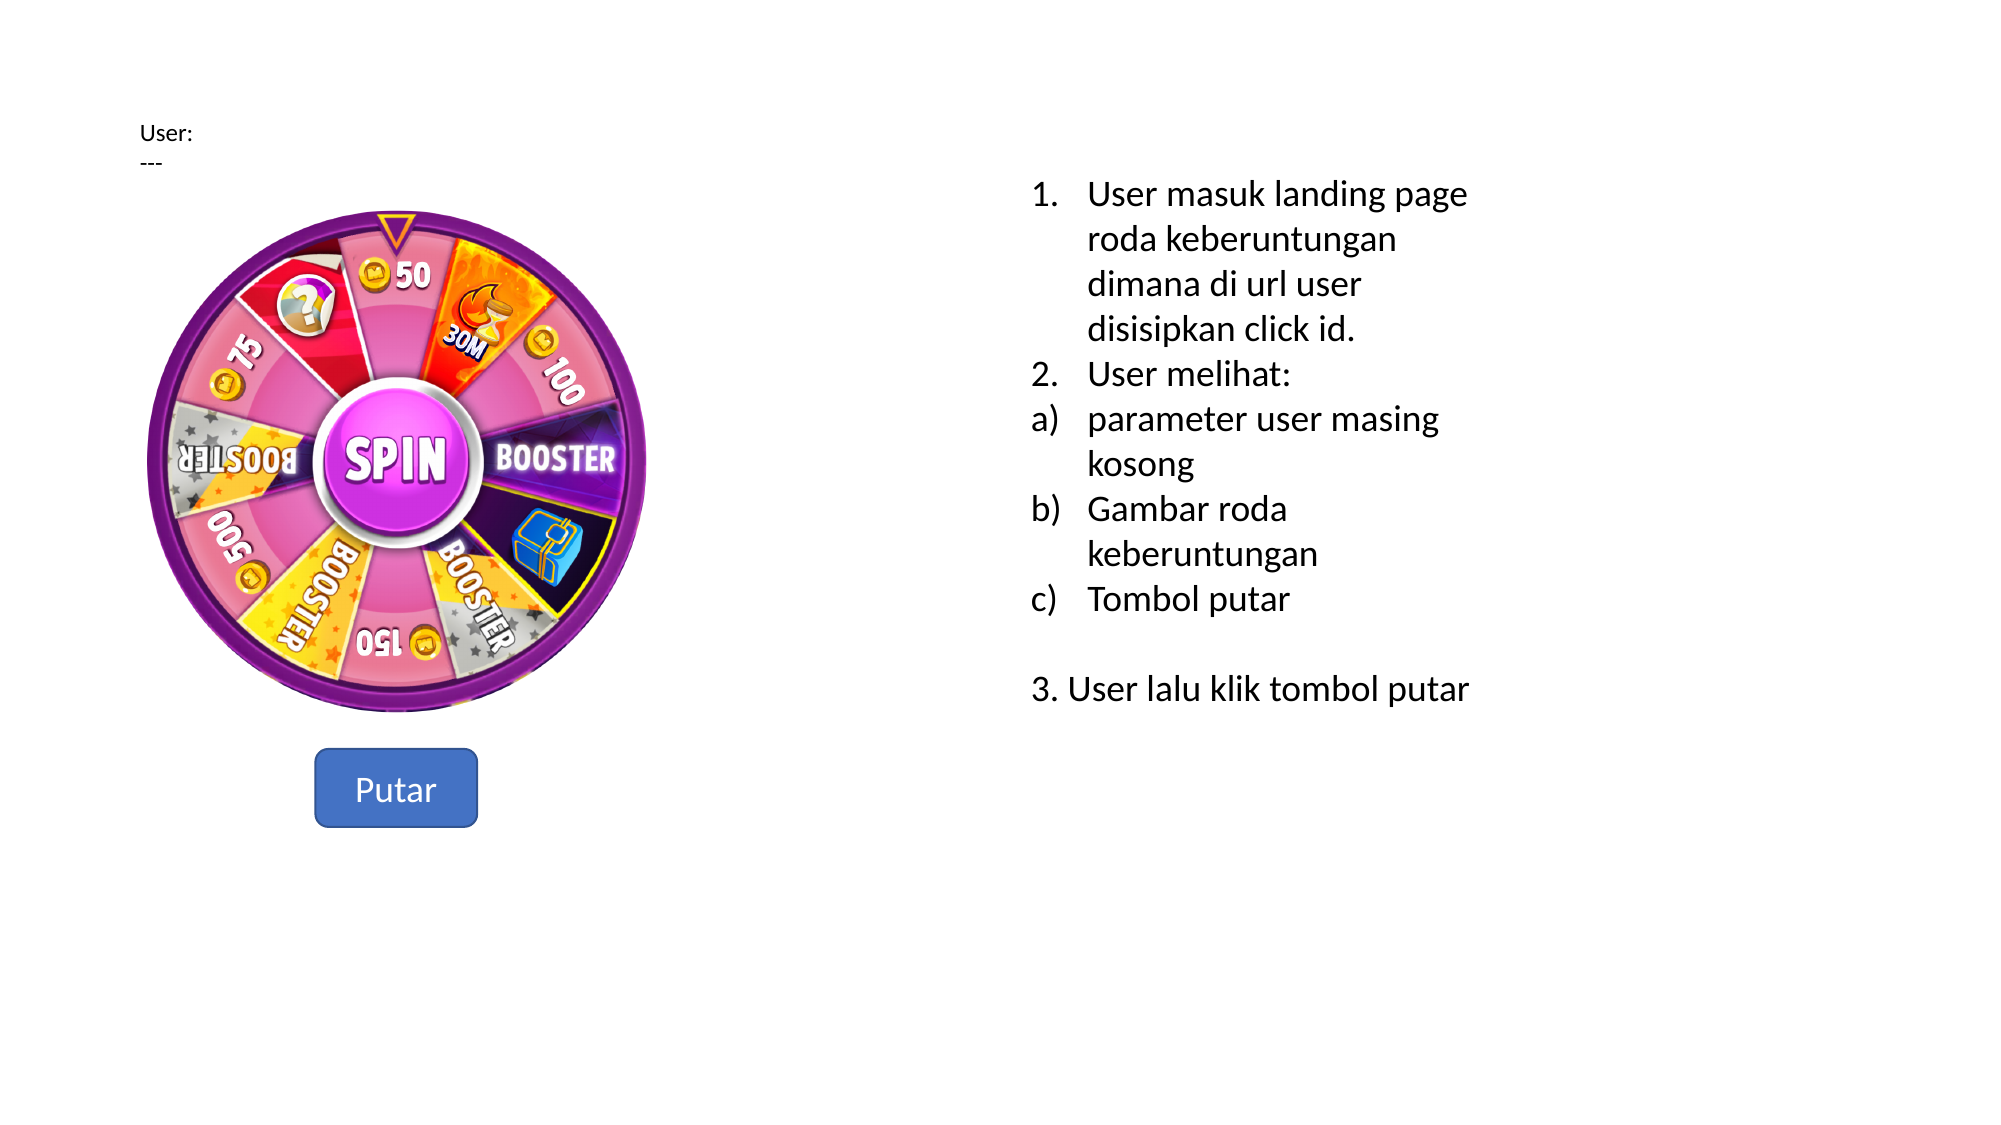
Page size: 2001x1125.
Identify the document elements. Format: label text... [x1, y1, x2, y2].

text_box User: --- [124, 108, 465, 184]
text_box Putar [314, 747, 479, 828]
picture [137, 184, 656, 730]
text_box User masuk landing page roda keberuntungan dimana di url user disisipkan click id. User melihat: parameter user masing kosong Gambar roda keberuntungan Tombol putar 3. User lalu klik tombol putar [1016, 161, 1492, 717]
